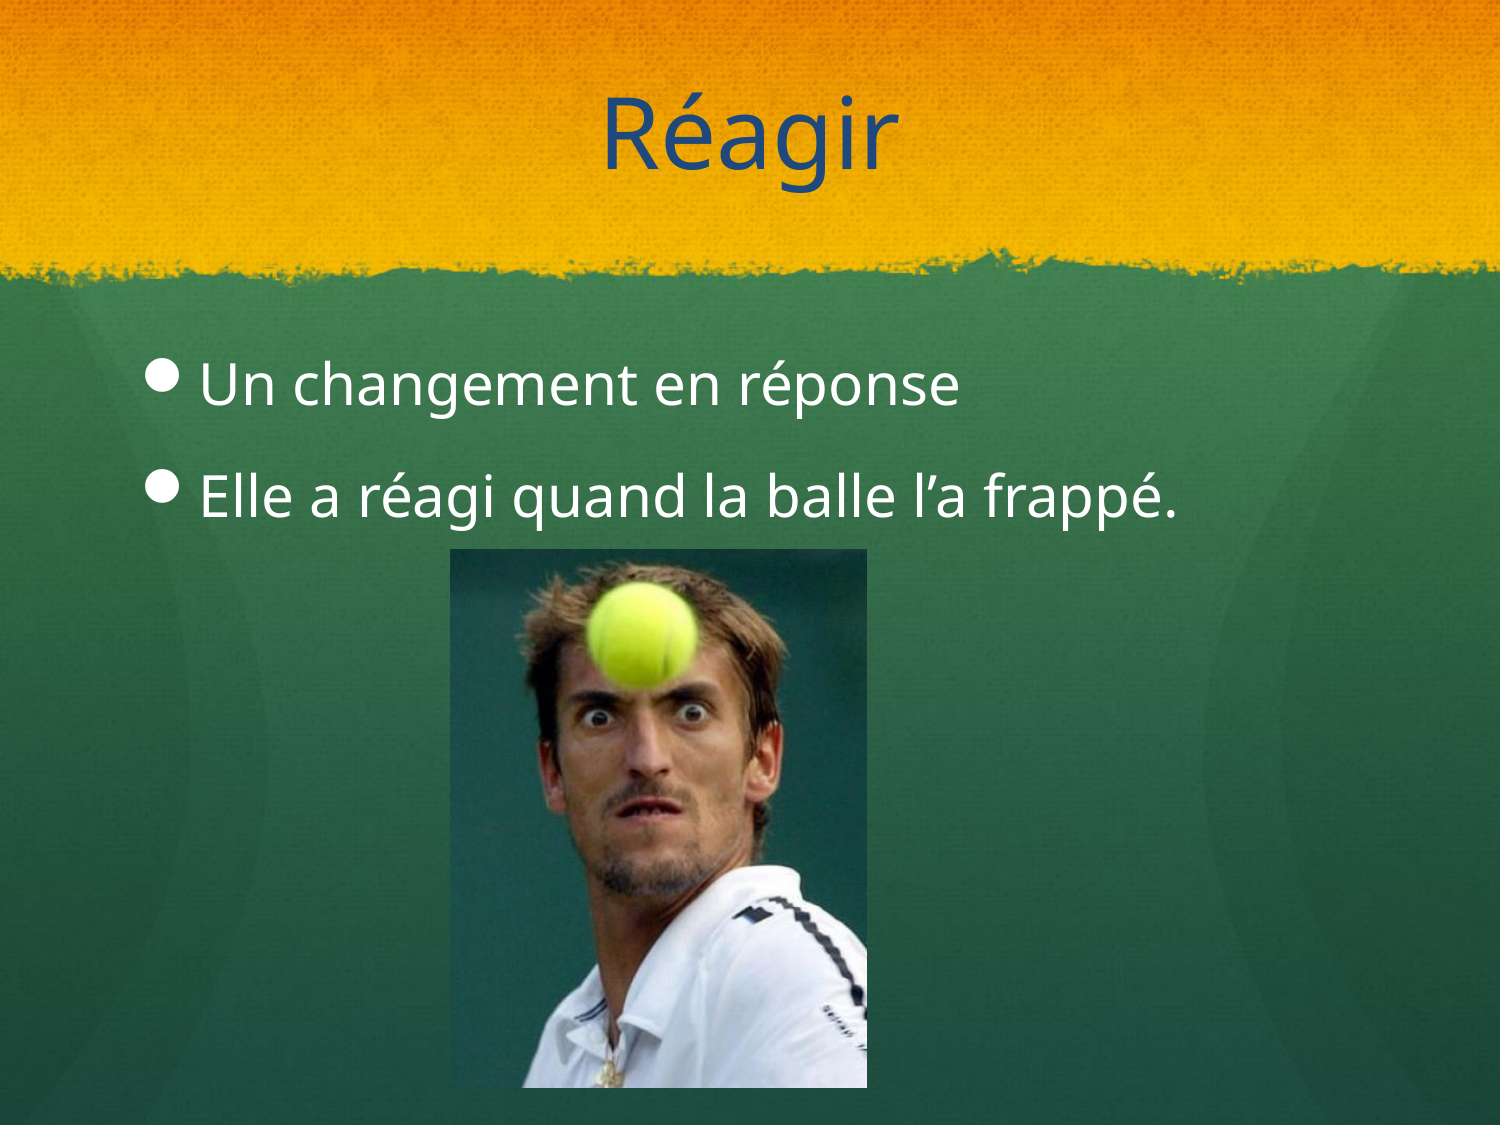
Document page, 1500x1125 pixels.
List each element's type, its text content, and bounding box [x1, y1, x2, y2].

title Réagir [125, 13, 1375, 246]
picture [0, 0, 1500, 1125]
list Un changement en réponse Elle a réagi quand la balle l’a frappé. [125, 339, 1375, 588]
